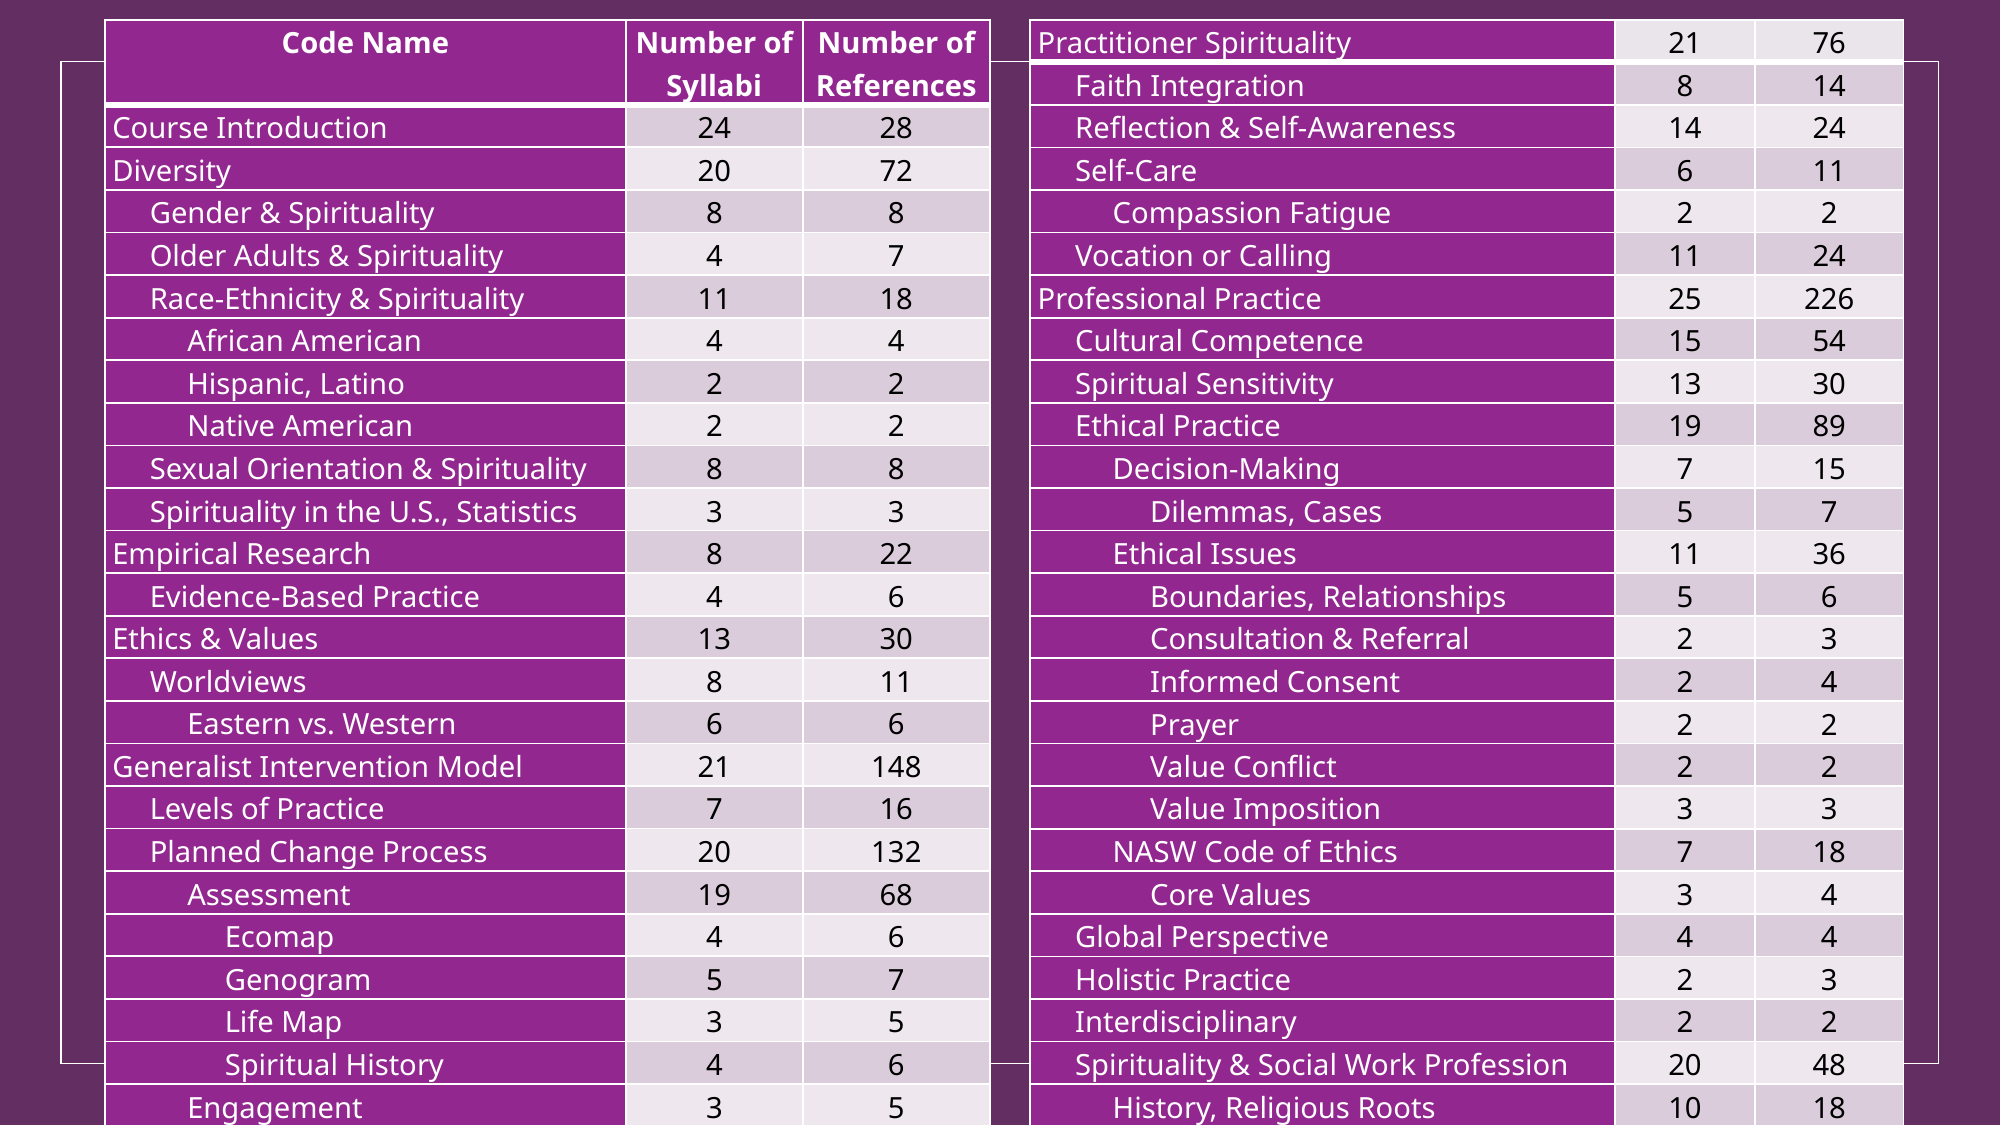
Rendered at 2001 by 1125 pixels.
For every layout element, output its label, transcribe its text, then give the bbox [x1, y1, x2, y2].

table_cell African American [106, 319, 625, 359]
table_cell 8 [627, 531, 802, 572]
table_cell 2 [627, 404, 802, 445]
table_cell 2 [1756, 1000, 1903, 1041]
table_cell 4 [627, 319, 802, 359]
table_cell 18 [804, 276, 989, 317]
table_cell 6 [1756, 574, 1903, 615]
table_cell Eastern vs. Western [106, 702, 625, 743]
table_cell Value Conflict [1031, 744, 1614, 785]
table_cell 3 [1756, 617, 1903, 657]
table_cell 2 [1616, 957, 1754, 998]
table_cell 18 [1756, 1085, 1903, 1125]
table_cell 72 [804, 148, 989, 189]
table_cell 7 [1756, 489, 1903, 530]
table_cell Ethical Issues [1031, 531, 1614, 572]
table_cell Reflection & Self-Awareness [1031, 106, 1614, 147]
table_cell 4 [1756, 659, 1903, 700]
table_cell Diversity [106, 148, 625, 189]
table_cell Spiritual Sensitivity [1031, 361, 1614, 402]
table_cell Interdisciplinary [1031, 1000, 1614, 1041]
table_cell Course Introduction [106, 108, 625, 146]
table_cell Ethics & Values [106, 617, 625, 657]
table_cell 7 [627, 787, 802, 828]
table_cell NASW Code of Ethics [1031, 830, 1614, 870]
table_cell Ecomap [106, 915, 625, 955]
table_header Practitioner Spirituality [1031, 21, 1614, 59]
table_header 76 [1756, 21, 1903, 59]
table_cell 20 [627, 829, 802, 870]
table_cell Planned Change Process [106, 829, 625, 870]
table_cell Decision-Making [1031, 446, 1614, 487]
table_cell 8 [1616, 65, 1754, 104]
table_cell 36 [1756, 531, 1903, 572]
table_cell 3 [627, 1085, 802, 1125]
table_cell 68 [804, 872, 989, 913]
table_cell 15 [1616, 319, 1754, 359]
table_cell Spirituality & Social Work Profession [1031, 1042, 1614, 1083]
table_cell 2 [1756, 702, 1903, 743]
table_cell 3 [627, 489, 802, 530]
table_cell 10 [1616, 1085, 1754, 1125]
table_cell History, Religious Roots [1031, 1085, 1614, 1125]
table_cell 3 [1616, 872, 1754, 913]
table_cell Worldviews [106, 659, 625, 700]
table_cell 28 [804, 108, 989, 146]
table_cell 2 [1616, 1000, 1754, 1041]
table_cell Levels of Practice [106, 787, 625, 828]
table_cell Value Imposition [1031, 787, 1614, 828]
table_cell 4 [1616, 915, 1754, 956]
table_cell Dilemmas, Cases [1031, 489, 1614, 530]
table_cell 2 [804, 361, 989, 402]
table_cell Gender & Spirituality [106, 191, 625, 232]
table_cell 8 [804, 191, 989, 232]
table_cell 24 [627, 108, 802, 146]
table_cell Self-Care [1031, 148, 1614, 189]
table_cell 30 [804, 617, 989, 657]
table_cell 4 [627, 915, 802, 955]
table_cell 4 [804, 319, 989, 359]
table_cell 6 [804, 915, 989, 955]
table_cell 22 [804, 531, 989, 572]
table_cell 8 [804, 446, 989, 487]
table_cell Life Map [106, 1000, 625, 1041]
table_cell Consultation & Referral [1031, 617, 1614, 657]
table_cell 48 [1756, 1042, 1903, 1083]
table_cell 3 [1756, 957, 1903, 998]
table_cell 7 [1616, 446, 1754, 487]
table_cell 2 [627, 361, 802, 402]
table_cell Core Values [1031, 872, 1614, 913]
table_cell 13 [627, 617, 802, 657]
table_cell Race-Ethnicity & Spirituality [106, 276, 625, 317]
table_header 21 [1616, 21, 1754, 59]
table_cell 20 [1616, 1042, 1754, 1083]
table_cell 2 [1756, 191, 1903, 232]
table_cell 3 [1616, 787, 1754, 828]
table_cell 4 [627, 233, 802, 274]
table_cell Vocation or Calling [1031, 233, 1614, 274]
table_cell Faith Integration [1031, 65, 1614, 104]
table_cell 2 [1616, 191, 1754, 232]
table_cell Holistic Practice [1031, 957, 1614, 998]
table_cell 24 [1756, 233, 1903, 274]
table_cell Evidence-Based Practice [106, 574, 625, 615]
table_cell 19 [627, 872, 802, 913]
table_cell 24 [1756, 106, 1903, 147]
table_cell 11 [1616, 233, 1754, 274]
table_cell 5 [627, 957, 802, 998]
table_cell 226 [1756, 276, 1903, 317]
table_cell Cultural Competence [1031, 319, 1614, 359]
table_cell Sexual Orientation & Spirituality [106, 446, 625, 487]
table_cell 2 [1616, 617, 1754, 657]
table_header Code Name [106, 21, 625, 102]
table_cell 148 [804, 744, 989, 785]
table_cell 25 [1616, 276, 1754, 317]
table_cell 2 [1756, 744, 1903, 785]
table_cell Global Perspective [1031, 915, 1614, 956]
table_cell Genogram [106, 957, 625, 998]
table_cell Informed Consent [1031, 659, 1614, 700]
table_cell Spiritual History [106, 1042, 625, 1083]
table_cell 5 [1616, 489, 1754, 530]
table_cell Engagement [106, 1085, 625, 1125]
table_cell 7 [804, 957, 989, 998]
table_cell Hispanic, Latino [106, 361, 625, 402]
table_cell 18 [1756, 830, 1903, 870]
table_cell Ethical Practice [1031, 404, 1614, 445]
table_cell Assessment [106, 872, 625, 913]
table_cell 4 [627, 1042, 802, 1083]
table_cell 6 [804, 1042, 989, 1083]
table_cell 4 [627, 574, 802, 615]
table_cell 8 [627, 659, 802, 700]
table_cell 7 [1616, 830, 1754, 870]
table_cell Professional Practice [1031, 276, 1614, 317]
table_cell 132 [804, 829, 989, 870]
table_cell 7 [804, 233, 989, 274]
table_cell 5 [804, 1000, 989, 1041]
table_cell 13 [1616, 361, 1754, 402]
table_cell 11 [1616, 531, 1754, 572]
table_cell 15 [1756, 446, 1903, 487]
table_cell 54 [1756, 319, 1903, 359]
table_cell 3 [1756, 787, 1903, 828]
table_cell 11 [627, 276, 802, 317]
table_cell 8 [627, 191, 802, 232]
table_cell 11 [1756, 148, 1903, 189]
table_cell 16 [804, 787, 989, 828]
table_cell 6 [804, 574, 989, 615]
table_cell 5 [1616, 574, 1754, 615]
table_cell 4 [1756, 872, 1903, 913]
table_cell Empirical Research [106, 531, 625, 572]
table_cell Native American [106, 404, 625, 445]
table_cell 30 [1756, 361, 1903, 402]
table_cell 8 [627, 446, 802, 487]
table_cell 6 [627, 702, 802, 743]
table_cell Older Adults & Spirituality [106, 233, 625, 274]
table_cell 3 [804, 489, 989, 530]
table_header Number of References [804, 21, 989, 102]
table_cell 6 [1616, 148, 1754, 189]
table_cell 2 [1616, 702, 1754, 743]
table_cell 14 [1756, 65, 1903, 104]
table_cell 11 [804, 659, 989, 700]
table_cell 2 [1616, 744, 1754, 785]
table_cell Spirituality in the U.S., Statistics [106, 489, 625, 530]
table_cell Generalist Intervention Model [106, 744, 625, 785]
table_cell Prayer [1031, 702, 1614, 743]
table_cell Boundaries, Relationships [1031, 574, 1614, 615]
table_cell 4 [1756, 915, 1903, 956]
table_cell 6 [804, 702, 989, 743]
table_cell 21 [627, 744, 802, 785]
table_cell Compassion Fatigue [1031, 191, 1614, 232]
table_cell 3 [627, 1000, 802, 1041]
table_cell 14 [1616, 106, 1754, 147]
table_cell 2 [804, 404, 989, 445]
table_cell 5 [804, 1085, 989, 1125]
table_cell 89 [1756, 404, 1903, 445]
table_cell 20 [627, 148, 802, 189]
table_header Number of Syllabi [627, 21, 802, 102]
table_cell 2 [1616, 659, 1754, 700]
table_cell 19 [1616, 404, 1754, 445]
